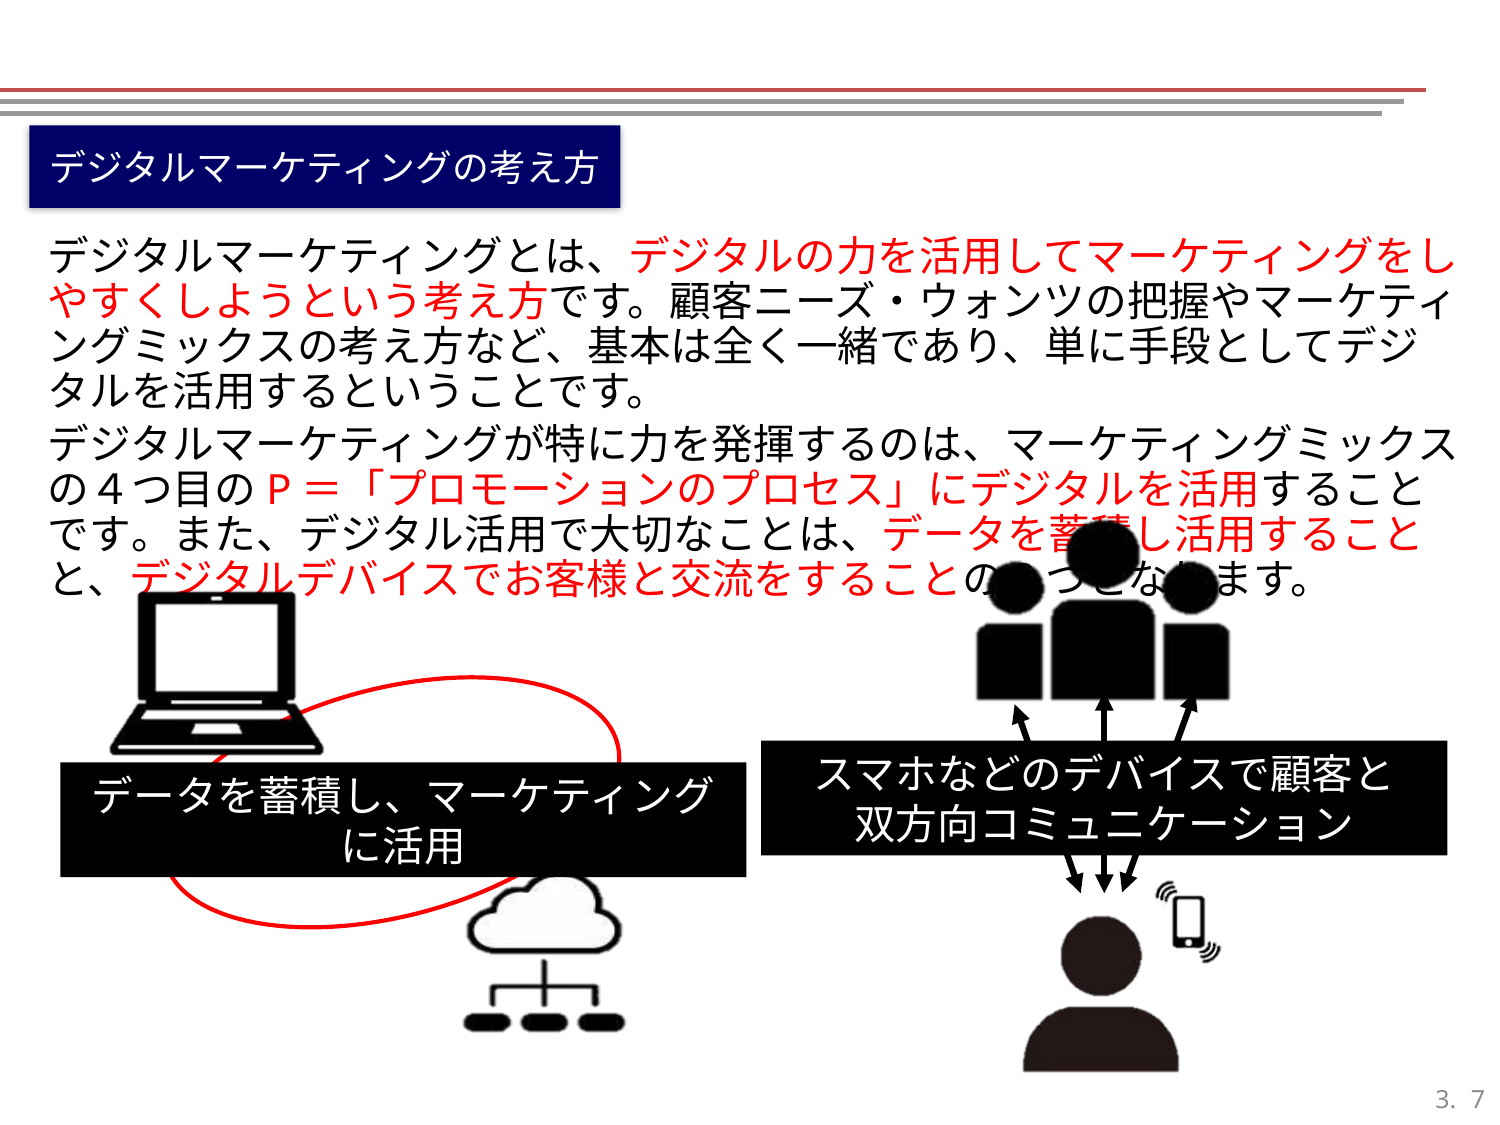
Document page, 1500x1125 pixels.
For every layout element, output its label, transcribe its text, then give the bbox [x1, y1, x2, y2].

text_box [1014, 703, 1081, 894]
slide_number 6 [1381, 1065, 1500, 1125]
text_box スマホなどのデバイスで顧客と 双方向コミュニケーション [761, 740, 1009, 856]
text_box デジタルマーケティングとは、デジタルの力を活用してマーケティングをしやすくしようという考え方です。顧客ニーズ・ウォンツの把握やマーケティングミックスの考え方など、基本は全く一緒であり、単に手段としてデジタルを活用するということです。 デジタルマーケティングが特に力を発揮するのは、マーケティングミックスの４つ目のP＝「プロモーションのプロセス」にデジタルを活用することです。また、デジタル活用で大切なことは、データを蓄積し活用することと、デジタルデバイスでお客様と交流をすることの２つとなります。 [31, 226, 1476, 551]
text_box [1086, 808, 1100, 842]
picture [90, 543, 350, 803]
text_box [353, 675, 622, 762]
text_box [170, 878, 346, 930]
picture [962, 843, 1231, 1103]
text_box スマホなどのデバイスで顧客と 双方向コミュニケーション [1199, 740, 1448, 856]
text_box データを蓄積し、マーケティングに活用 [353, 762, 747, 791]
picture [915, 432, 1317, 800]
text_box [1121, 691, 1196, 893]
text_box データを蓄積し、マーケティングに活用 [60, 762, 346, 878]
picture [351, 793, 754, 1115]
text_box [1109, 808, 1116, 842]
text_box デジタルマーケティングの考え方 [29, 125, 621, 208]
